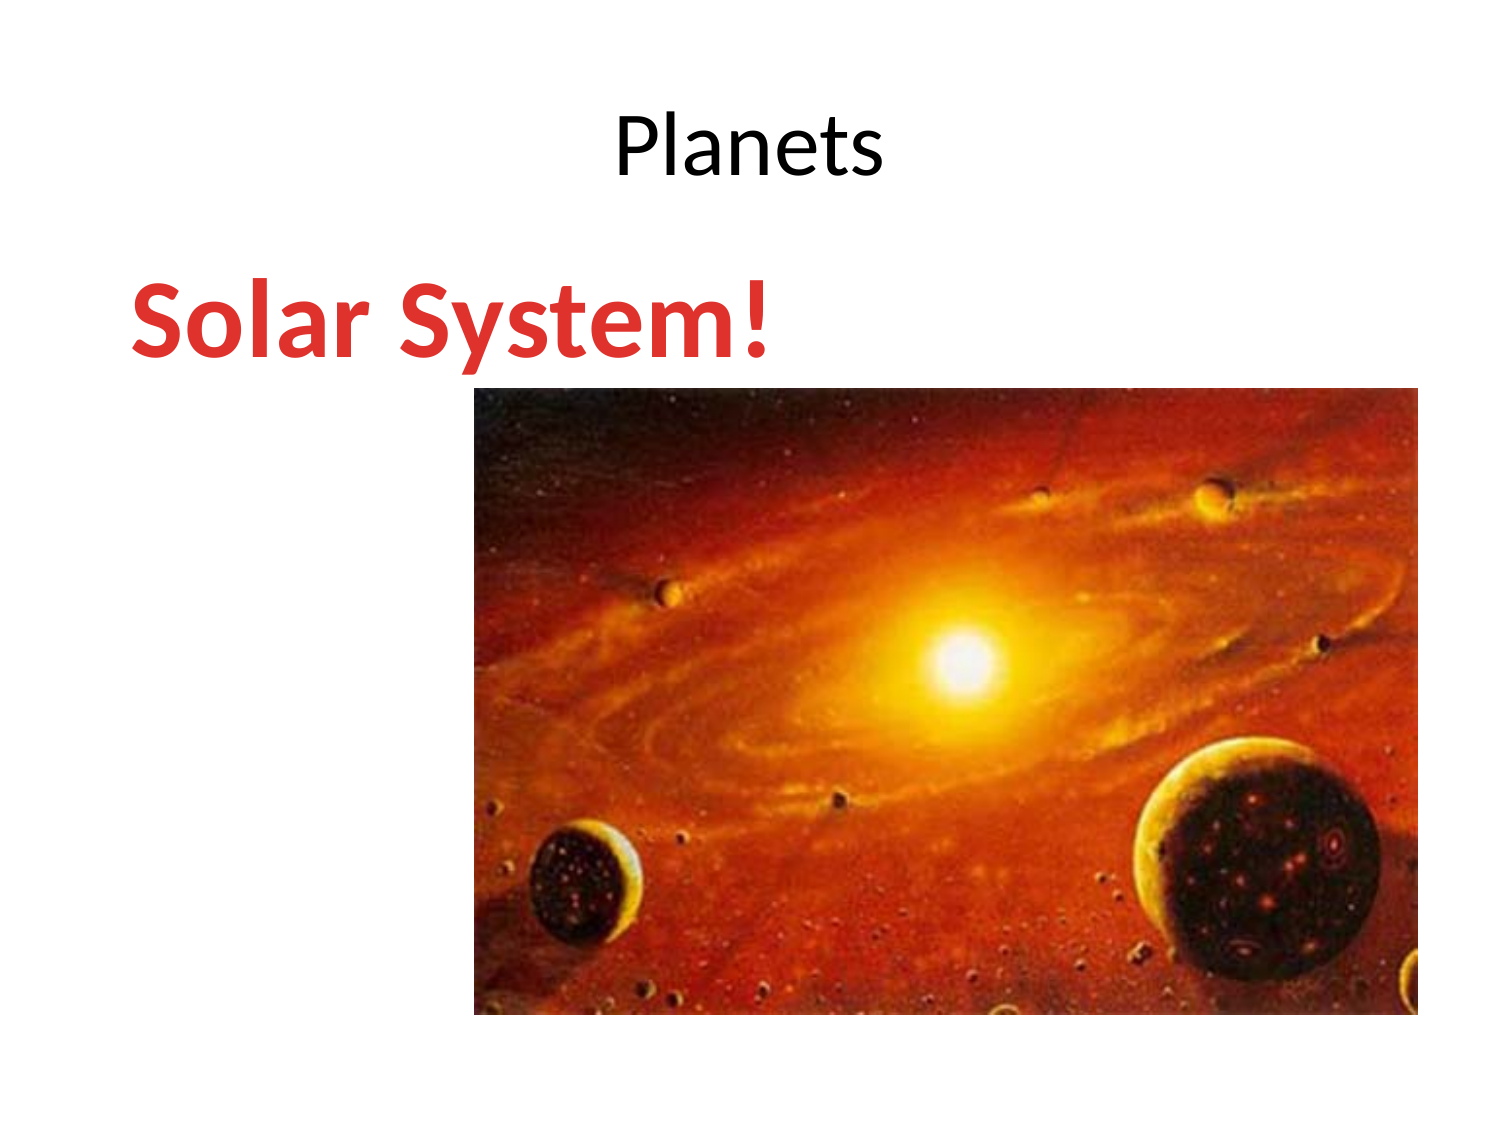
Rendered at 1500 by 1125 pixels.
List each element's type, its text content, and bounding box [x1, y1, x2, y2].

picture [474, 388, 1418, 1015]
title Planets [75, 45, 1425, 233]
text_box Solar System! [115, 237, 792, 388]
